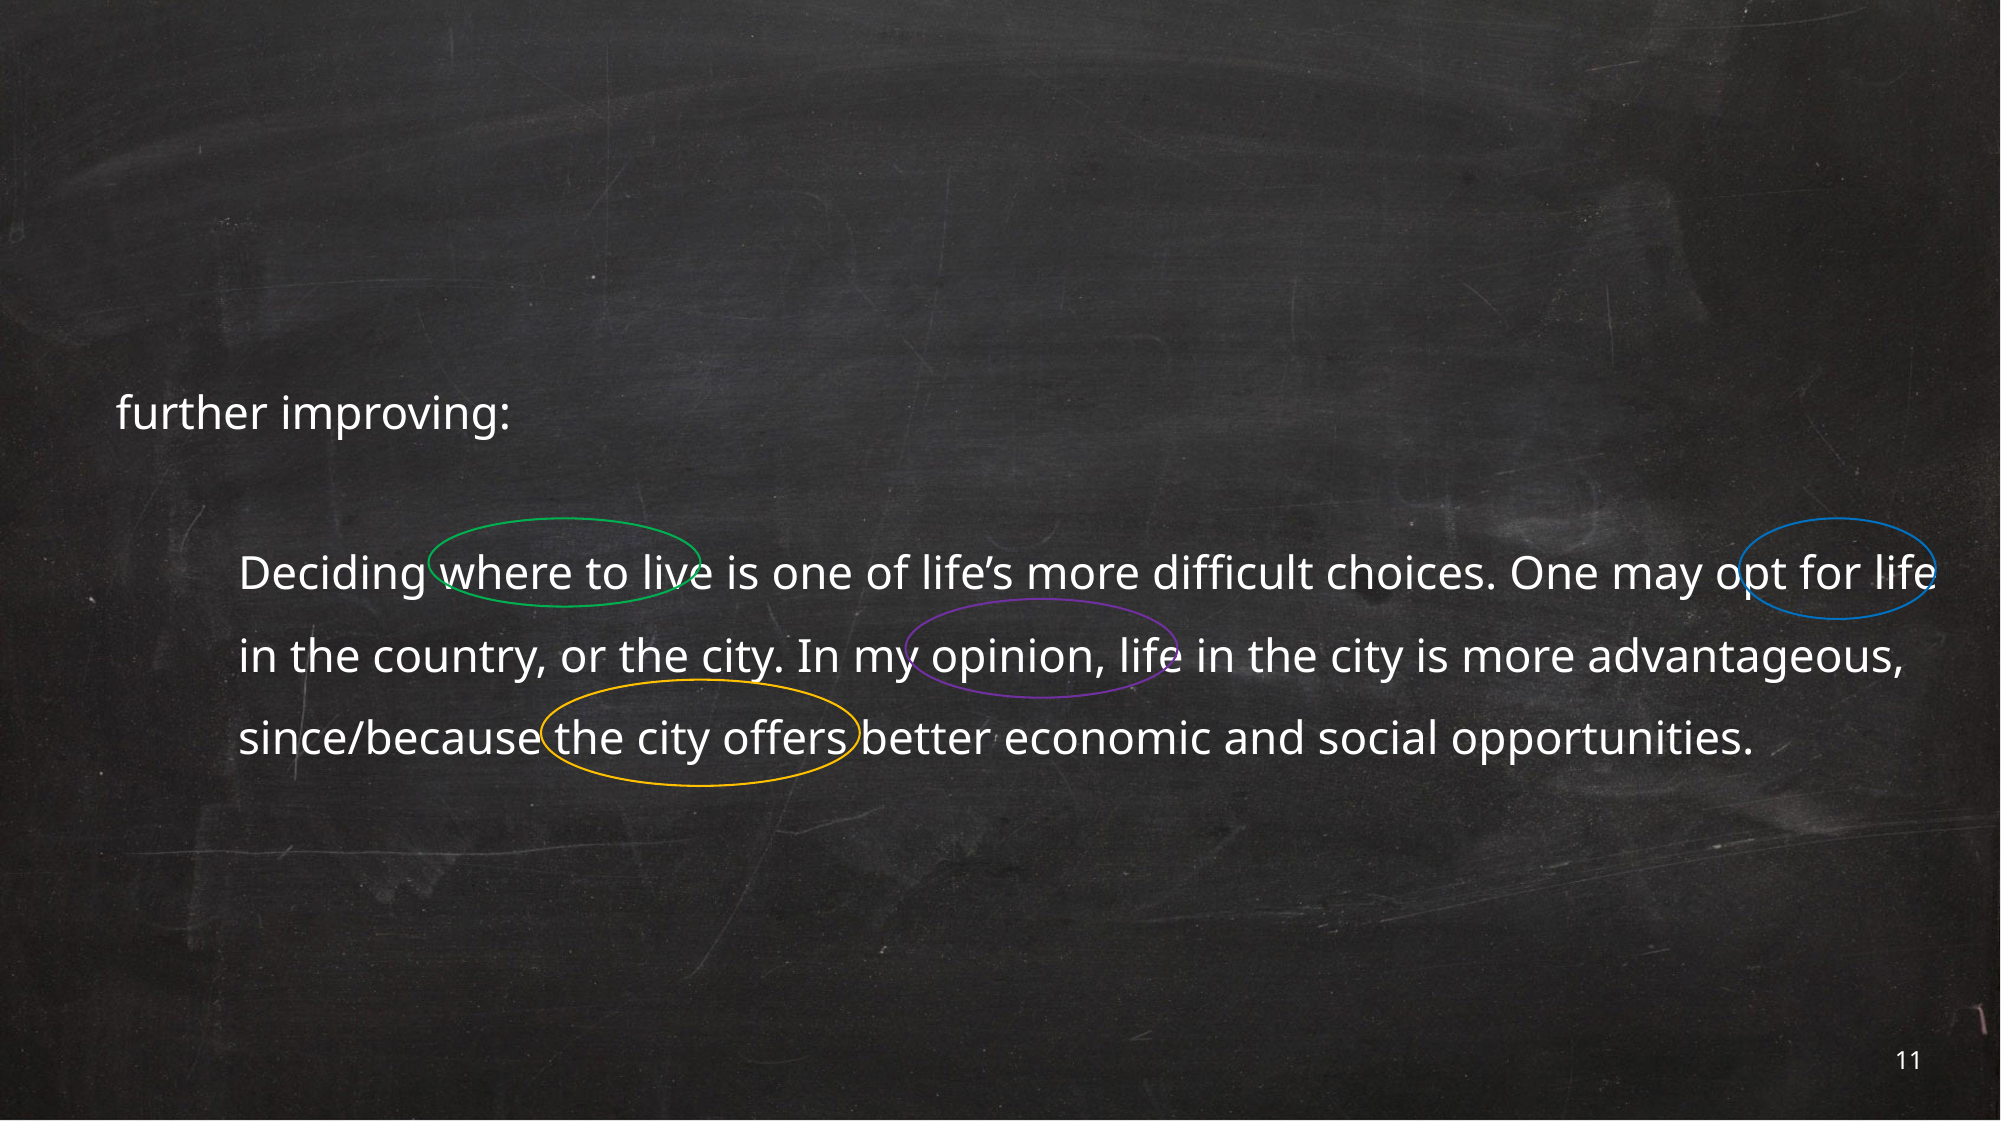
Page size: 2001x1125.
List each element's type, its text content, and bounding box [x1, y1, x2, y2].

text_box [427, 517, 702, 608]
text_box [539, 678, 861, 787]
slide_number 11 [1588, 1031, 1939, 1092]
text_box [1738, 517, 1937, 620]
text_box Deciding where to live is one of life’s more difficult choices. One may opt for life in the country, or the city. In my opinion, life in the city is more advantageous, since/because the city offers better economic and social opportunities. [223, 508, 1957, 771]
text_box [904, 597, 1179, 699]
text_box further improving: [100, 376, 1474, 446]
picture [0, 0, 2001, 1125]
